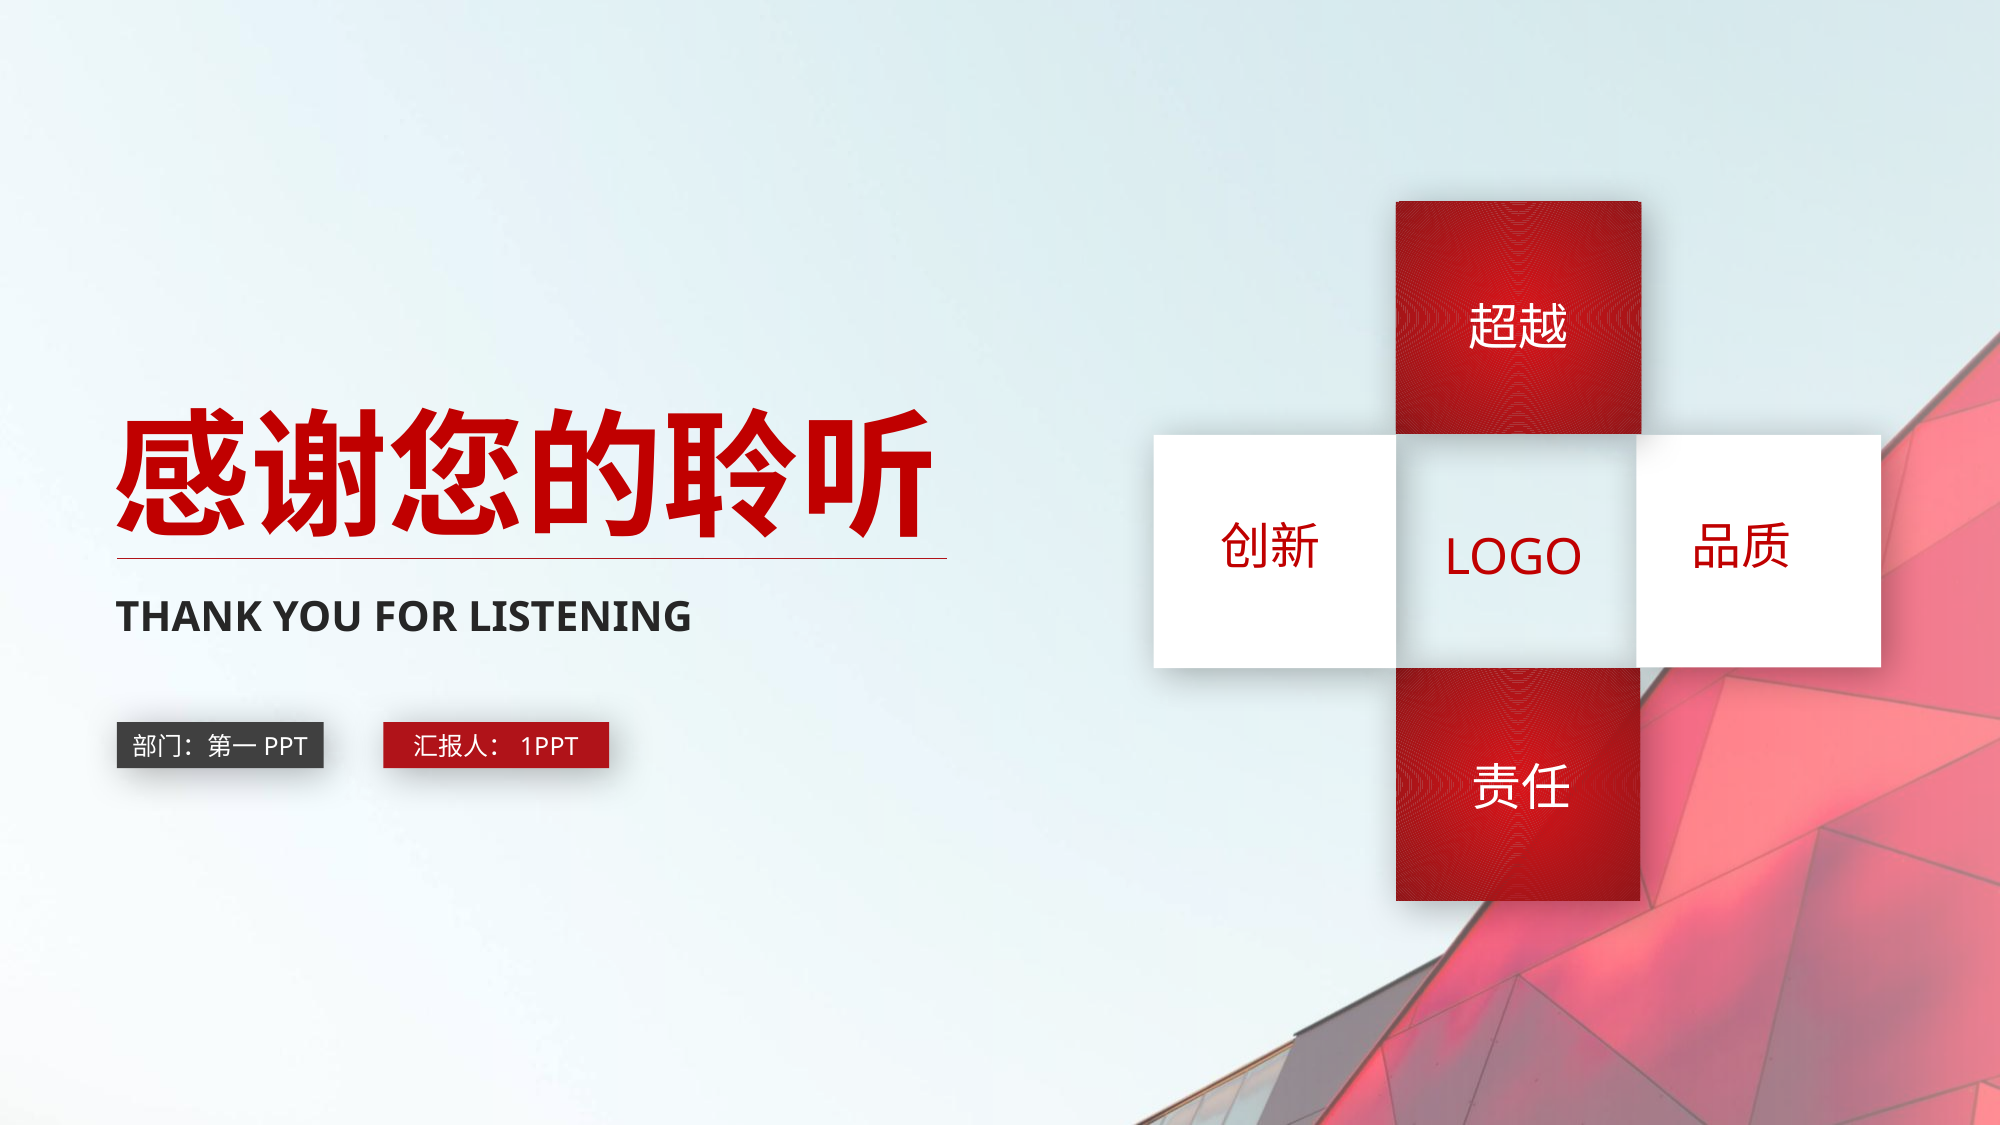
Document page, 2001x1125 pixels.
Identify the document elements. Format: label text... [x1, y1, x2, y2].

text_box [0, 0, 2000, 1125]
text_box THANK YOU FOR LISTENING [100, 582, 948, 648]
text_box 部门：第一PPT [116, 721, 325, 769]
text_box 感谢您的聆听 [97, 380, 953, 561]
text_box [1153, 201, 1881, 901]
text_box 汇报人：1PPT [382, 721, 610, 769]
